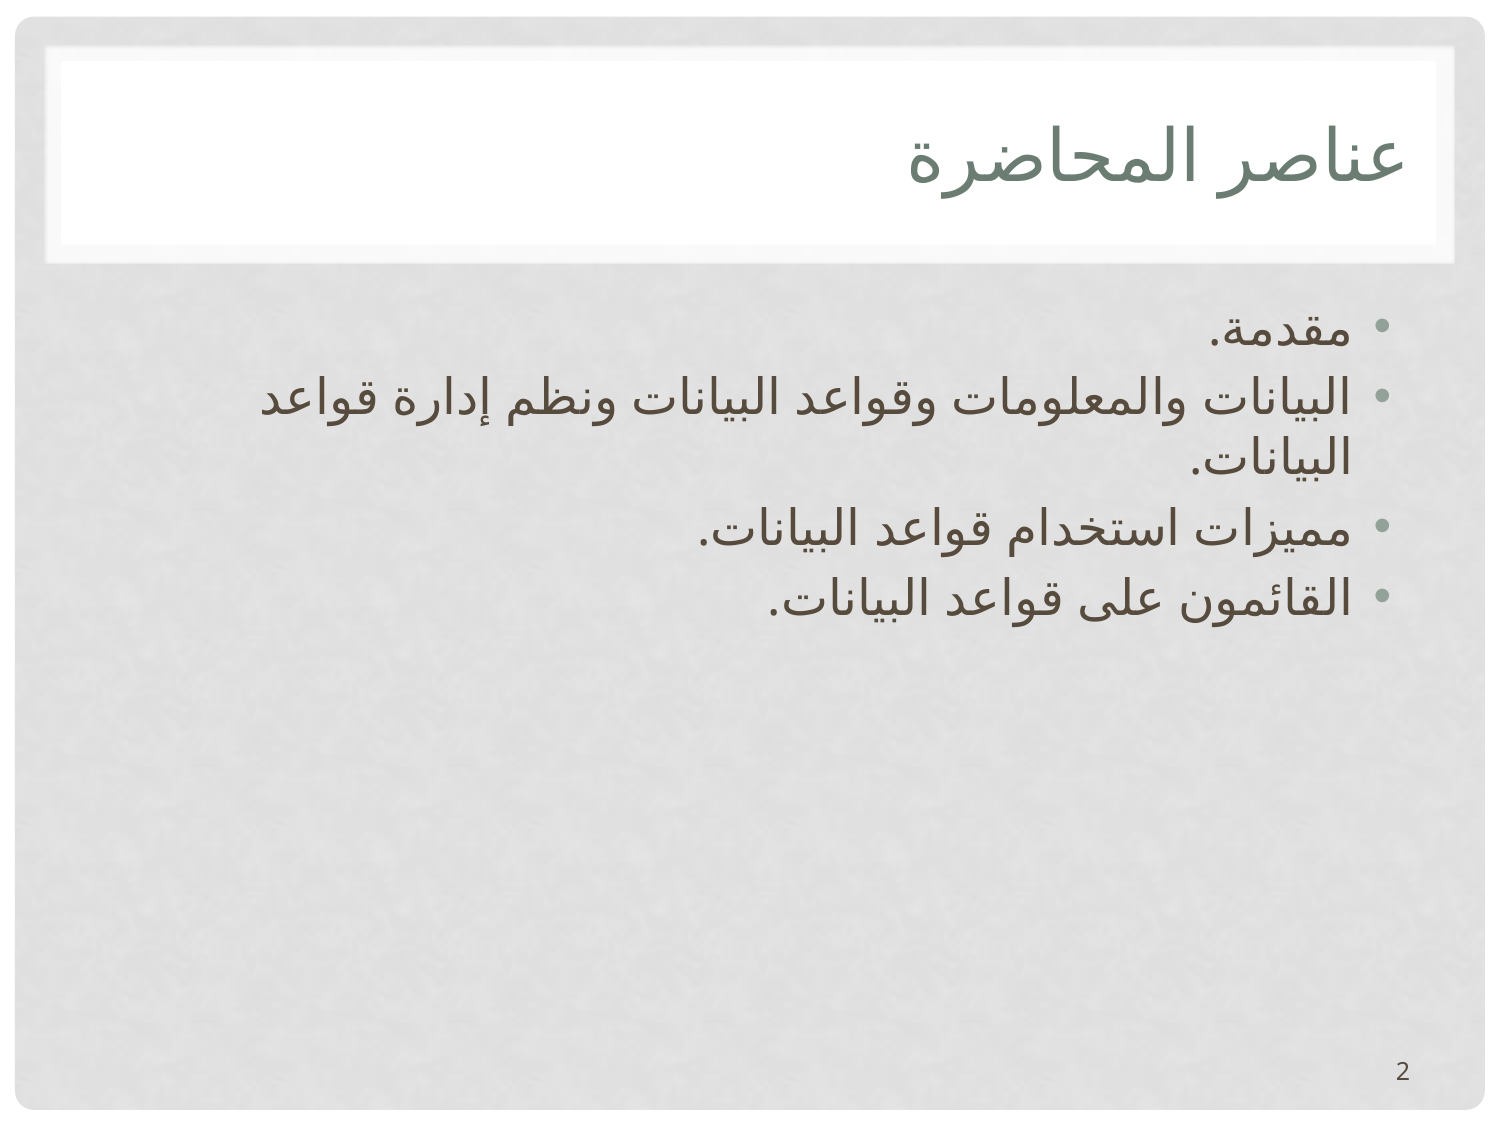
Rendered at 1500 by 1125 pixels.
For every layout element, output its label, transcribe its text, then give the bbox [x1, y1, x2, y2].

slide_number 2 [1074, 1042, 1425, 1103]
title عناصر المحاضرة [69, 66, 1425, 238]
list مقدمة. البيانات والمعلومات وقواعد البيانات ونظم إدارة قواعد البيانات. مميزات استخدام قواعد البيانات. القائمون على قواعد البيانات. [75, 287, 1425, 1005]
